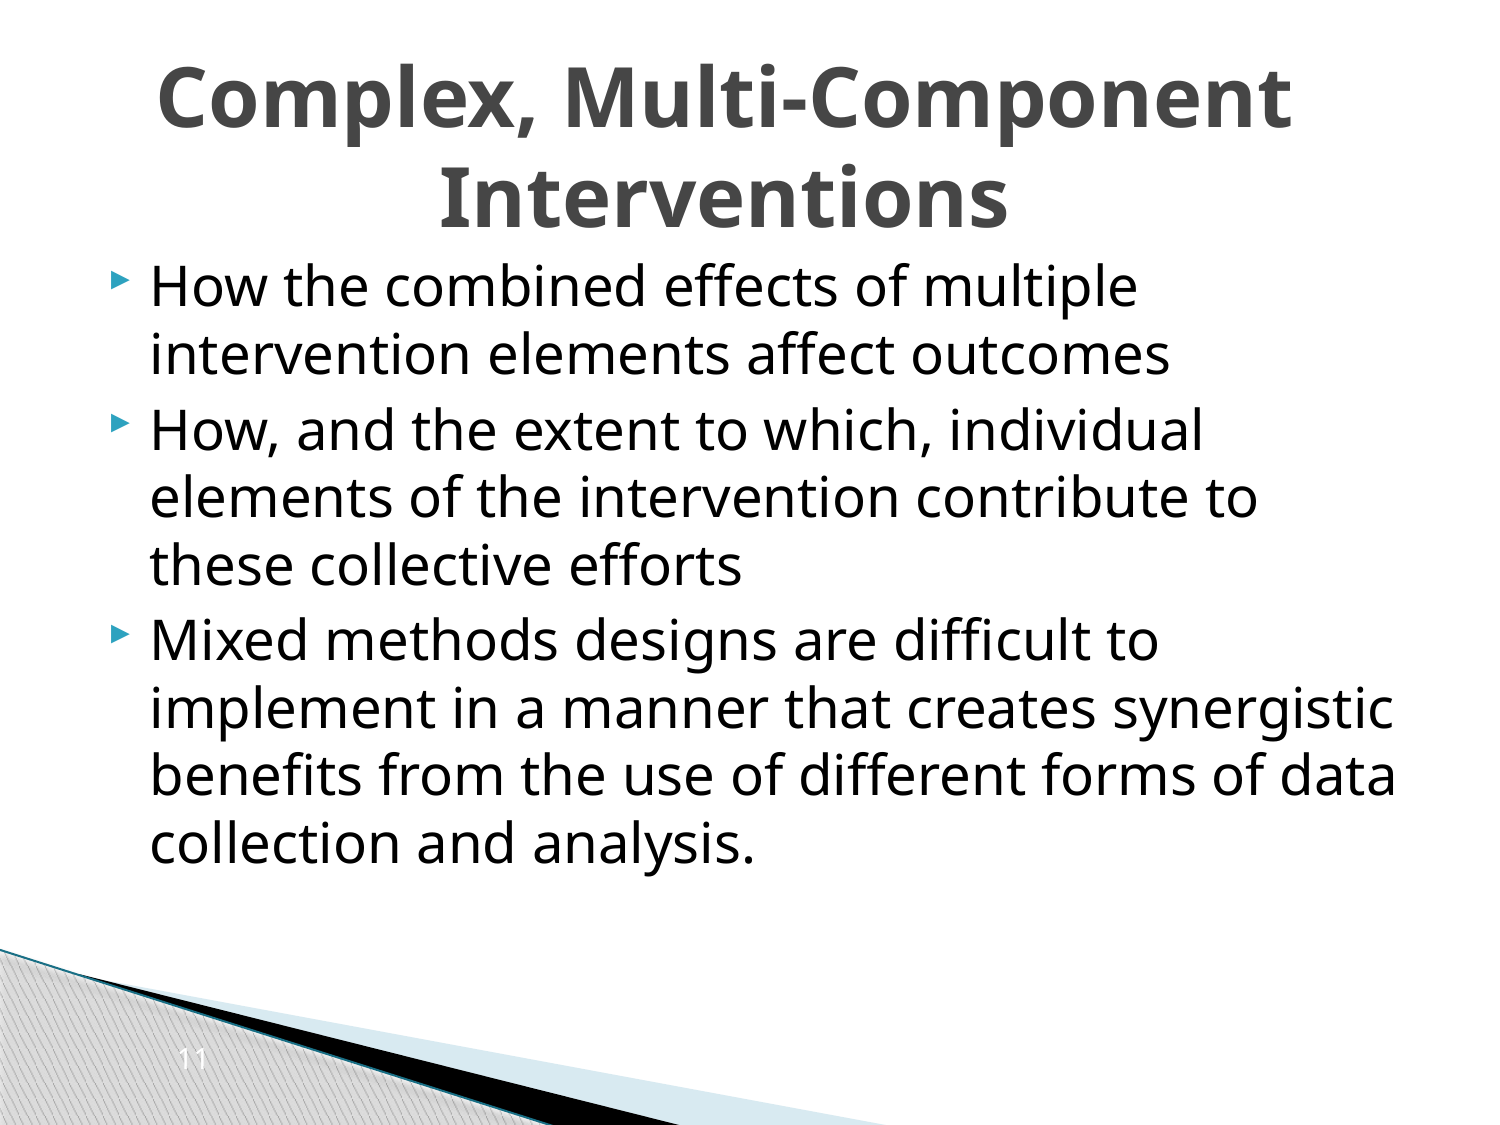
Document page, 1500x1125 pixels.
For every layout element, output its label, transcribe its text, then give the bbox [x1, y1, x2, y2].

title Complex, Multi-Component Interventions [50, 50, 1400, 238]
list How the combined effects of multiple intervention elements affect outcomes How, and the extent to which, individual elements of the intervention contribute to these collective efforts Mixed methods designs are difficult to implement in a manner that creates synergistic benefits from the use of different forms of data collection and analysis. [74, 242, 1426, 986]
slide_number 11 [75, 1009, 225, 1088]
